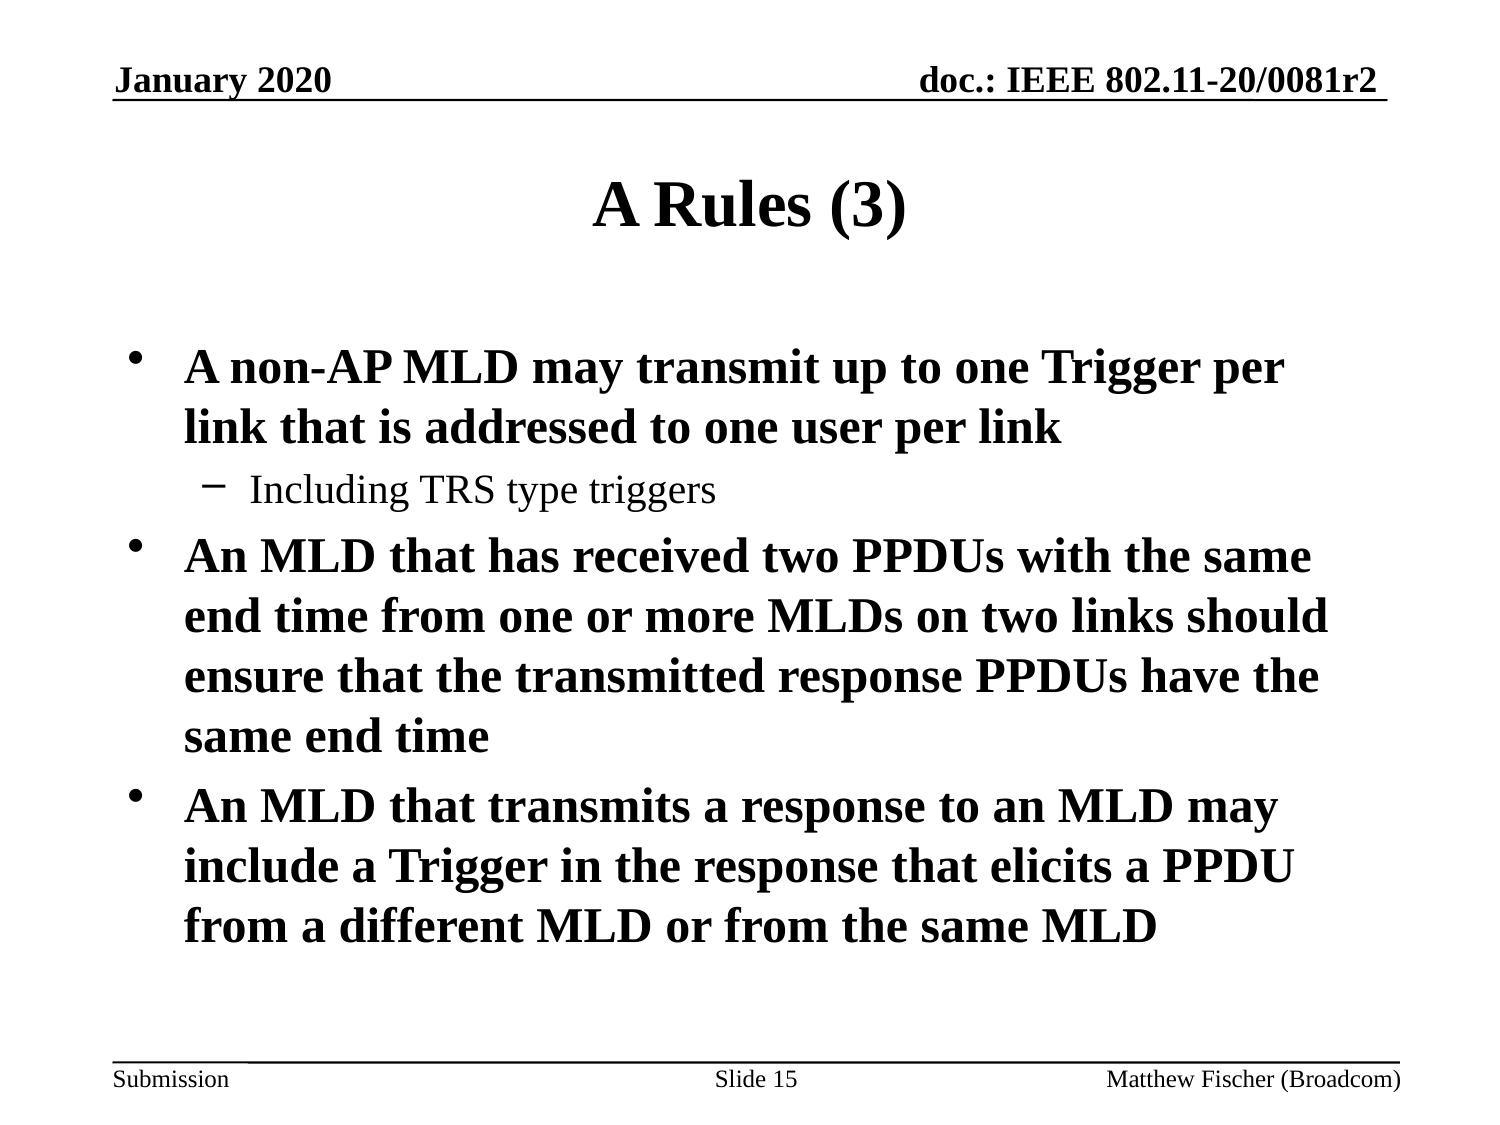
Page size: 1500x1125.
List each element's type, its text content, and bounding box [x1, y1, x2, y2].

slide_number Slide 15 [712, 1061, 800, 1093]
list A non-AP MLD may transmit up to one Trigger per link that is addressed to one user per link Including TRS type triggers An MLD that has received two PPDUs with the same end time from one or more MLDs on two links should ensure that the transmitted response PPDUs have the same end time An MLD that transmits a response to an MLD may include a Trigger in the response that elicits a PPDU from a different MLD or from the same MLD [112, 326, 1388, 1002]
footer Matthew Fischer (Broadcom) [1102, 1061, 1402, 1093]
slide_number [114, 54, 335, 101]
title A Rules (3) [112, 112, 1388, 288]
